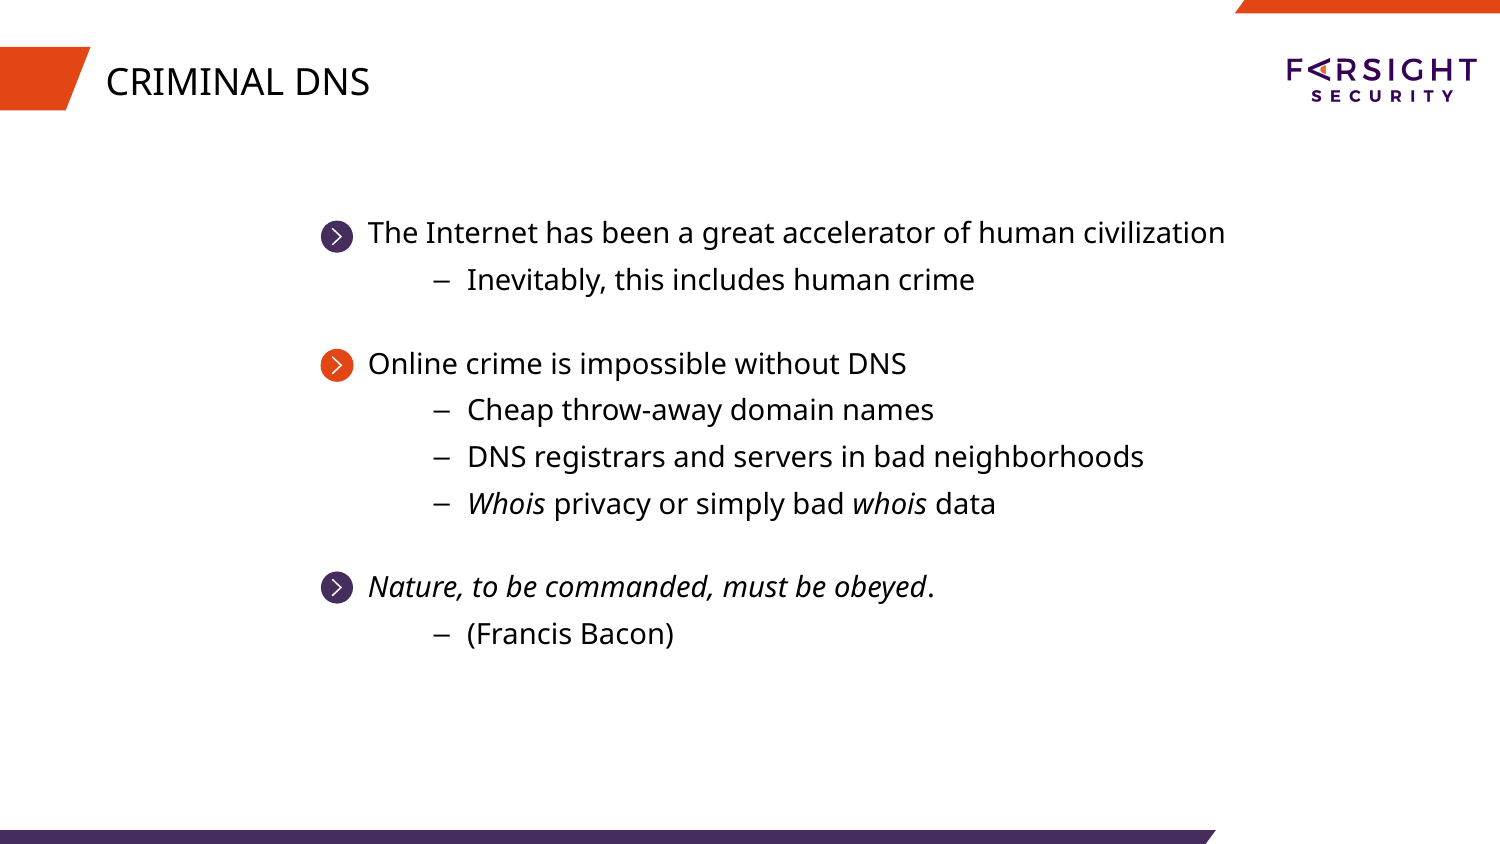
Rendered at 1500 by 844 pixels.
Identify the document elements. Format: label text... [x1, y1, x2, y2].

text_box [320, 348, 354, 383]
picture [1254, 29, 1500, 131]
list The Internet has been a great accelerator of human civilization Inevitably, this includes human crime Online crime is impossible without DNS Cheap throw-away domain names DNS registrars and servers in bad neighborhoods Whois privacy or simply bad whois data Nature, to be commanded, must be obeyed. (Francis Bacon) [330, 207, 1500, 844]
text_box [320, 571, 354, 604]
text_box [320, 220, 354, 253]
title CRIMINAL DNS [90, 46, 1255, 114]
